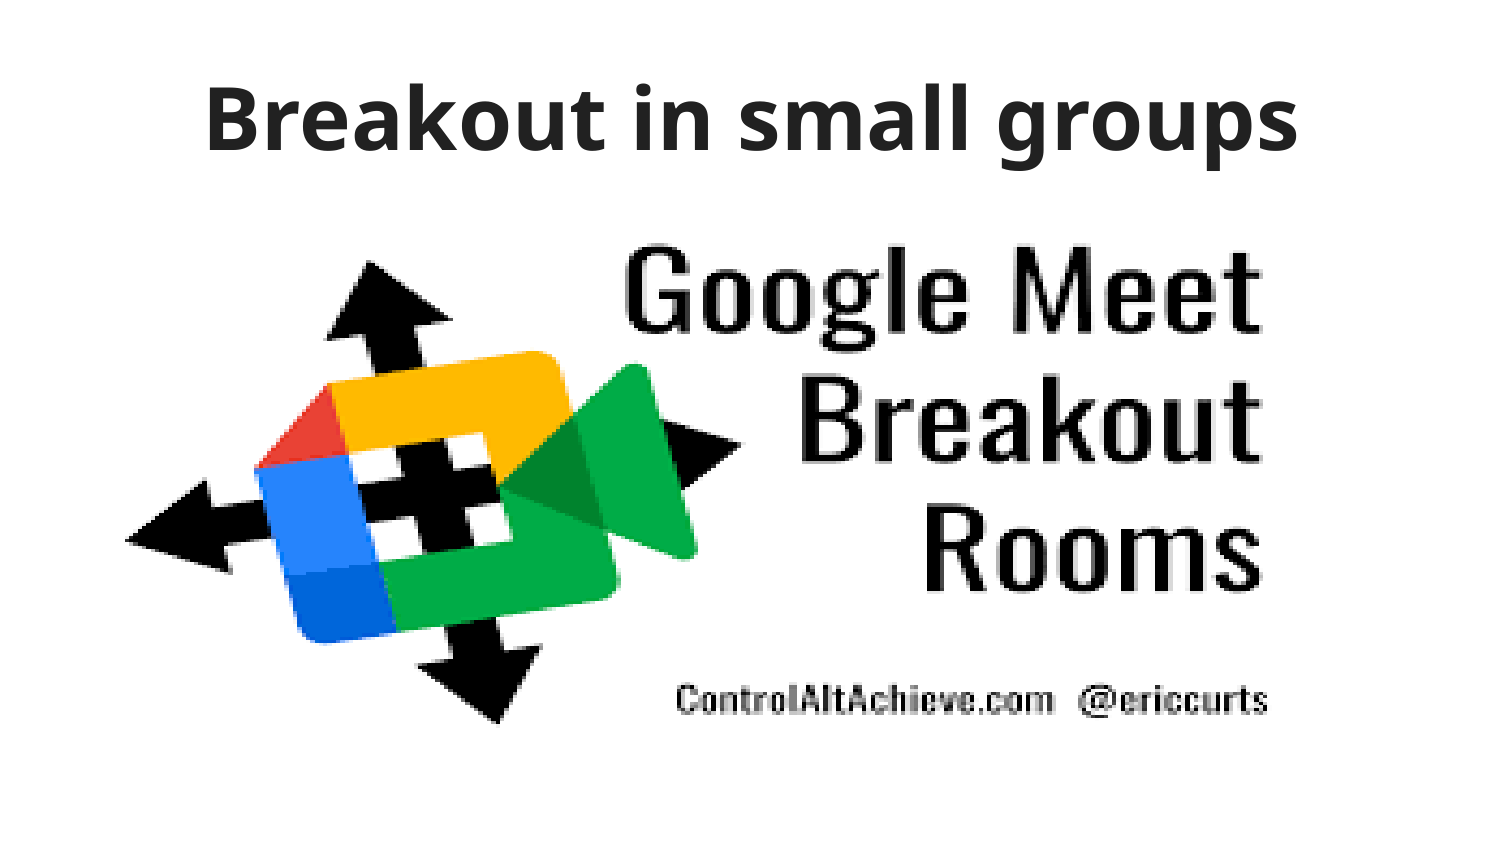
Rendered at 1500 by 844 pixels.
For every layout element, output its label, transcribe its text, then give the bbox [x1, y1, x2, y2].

picture [64, 221, 1437, 738]
title Breakout in small groups [51, 48, 1449, 180]
